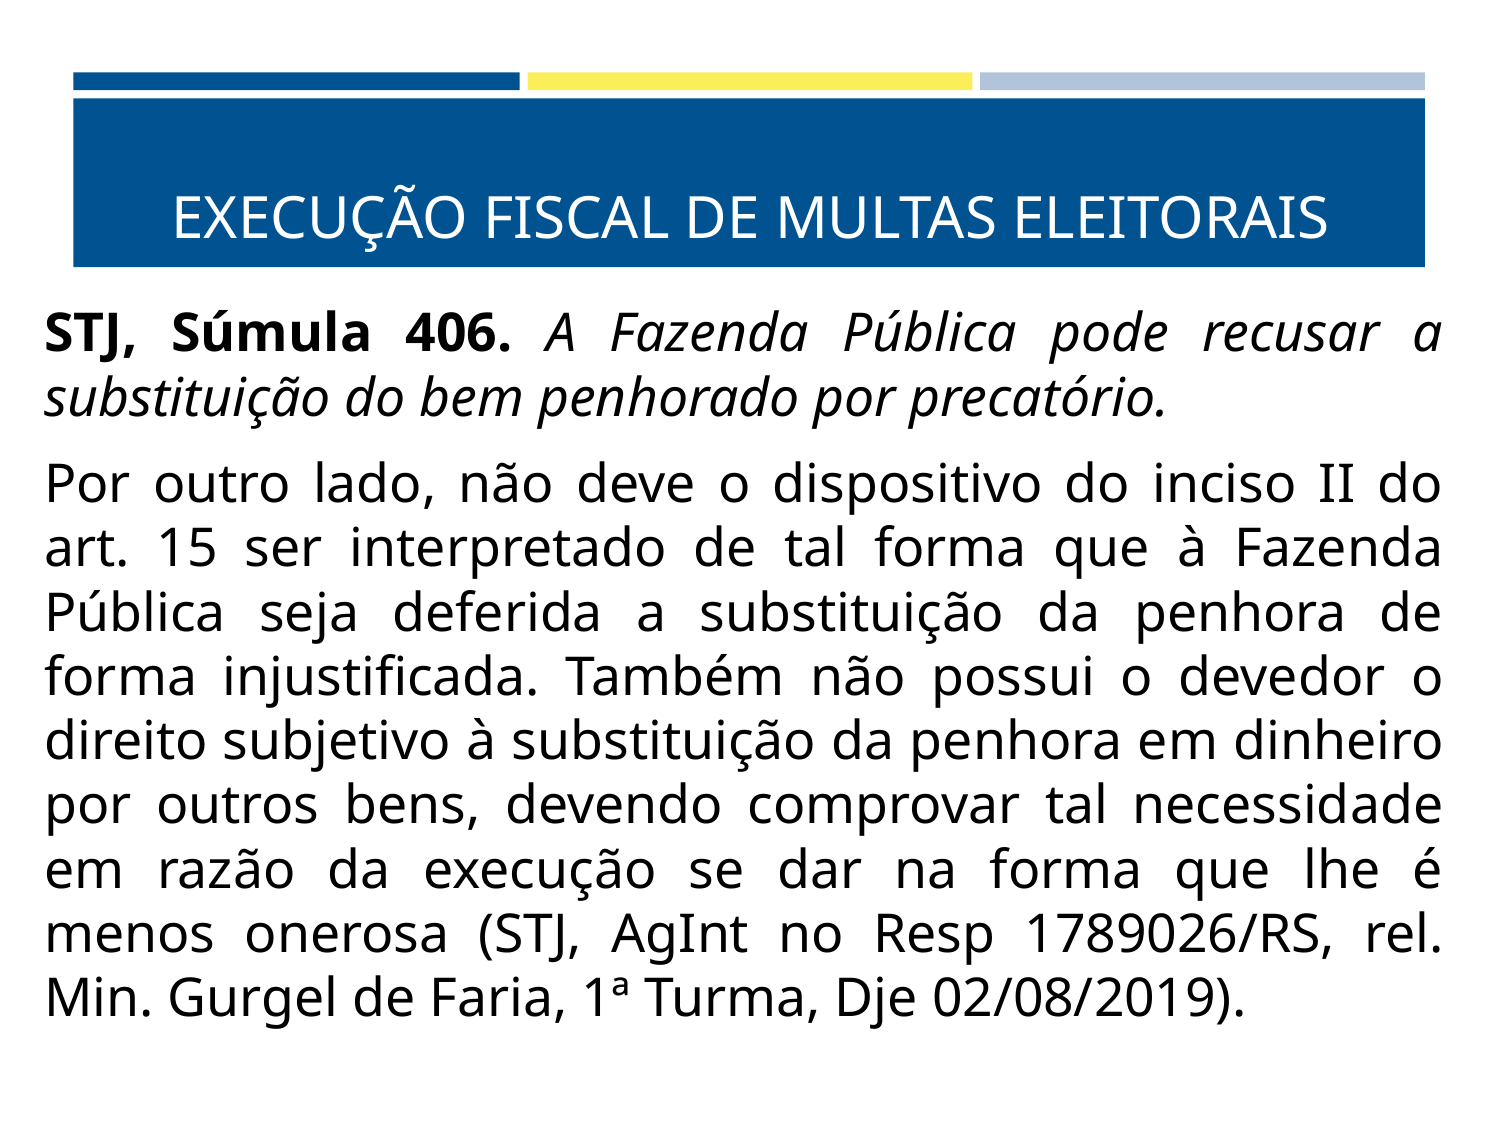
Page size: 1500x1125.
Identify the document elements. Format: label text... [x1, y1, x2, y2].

title EXECUÇÃO FISCAL DE MULTAS ELEITORAIS [95, 112, 1406, 259]
list STJ, Súmula 406. A Fazenda Pública pode recusar a substituição do bem penhorado por precatório. Por outro lado, não deve o dispositivo do inciso II do art. 15 ser interpretado de tal forma que à Fazenda Pública seja deferida a substituição da penhora de forma injustificada. Também não possui o devedor o direito subjetivo à substituição da penhora em dinheiro por outros bens, devendo comprovar tal necessidade em razão da execução se dar na forma que lhe é menos onerosa (STJ, AgInt no Resp 1789026/RS, rel. Min. Gurgel de Faria, 1ª Turma, Dje 02/08/2019). [29, 290, 1459, 1094]
